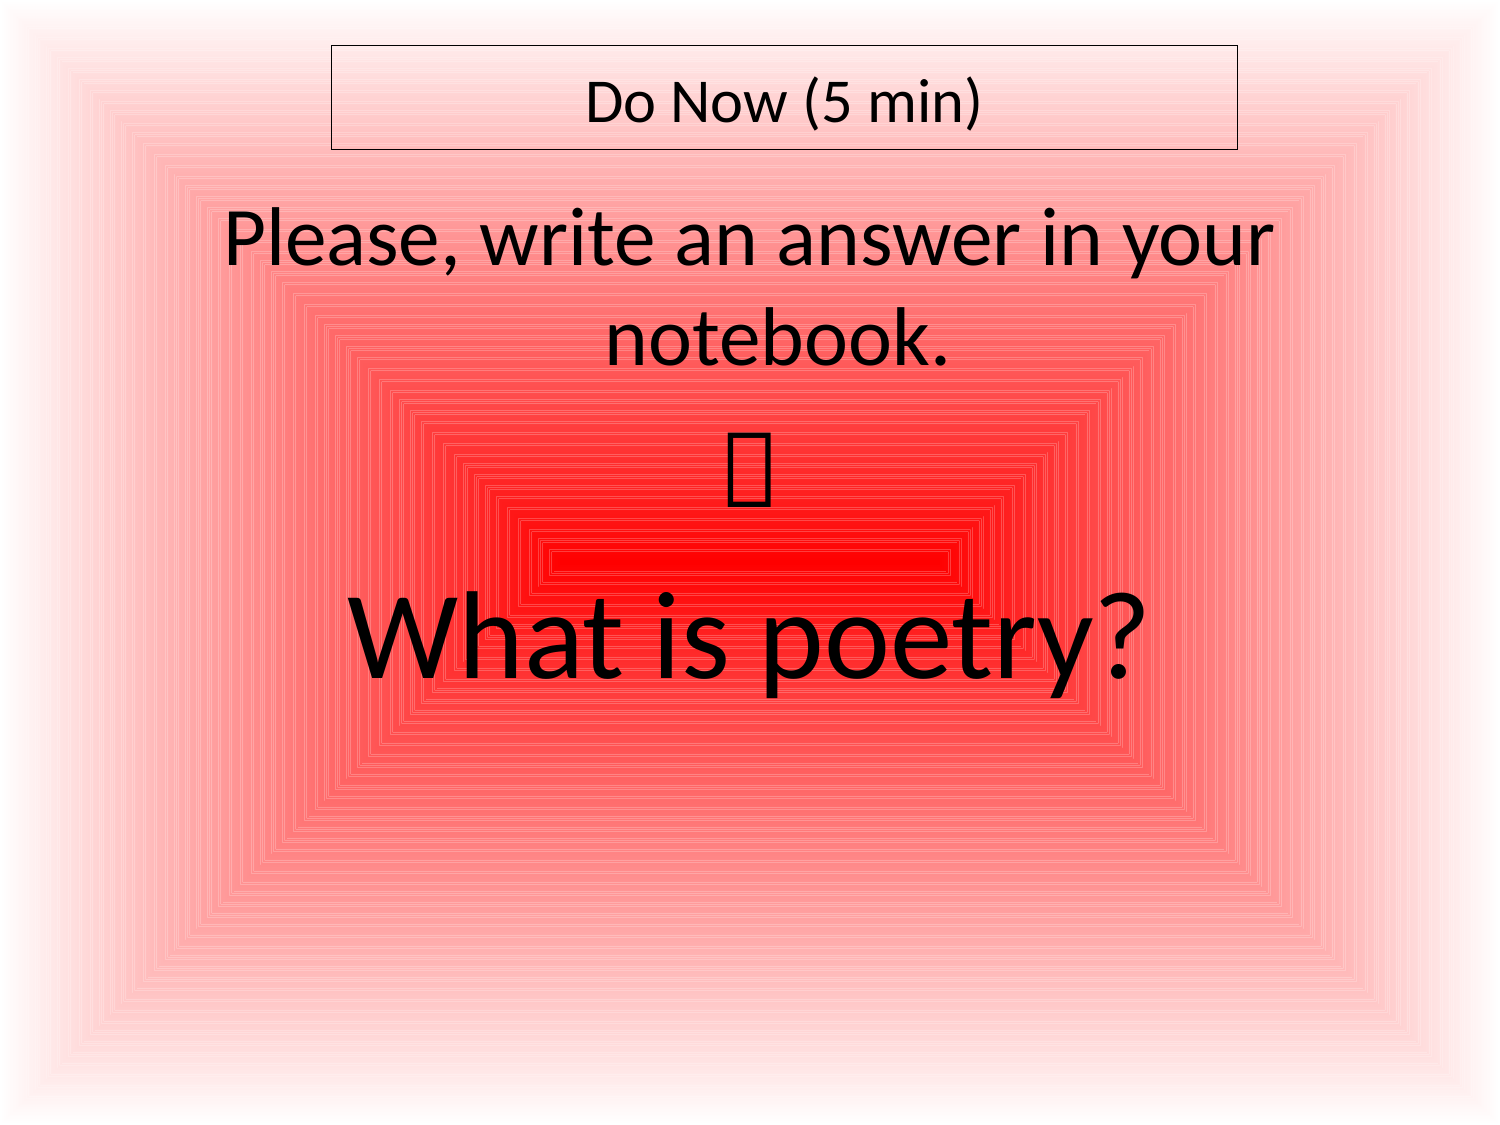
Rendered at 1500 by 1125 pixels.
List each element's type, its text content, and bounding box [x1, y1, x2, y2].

text_box Do Now (5 min) [331, 45, 1238, 150]
list Please, write an answer in your notebook.  What is poetry? [93, 174, 1407, 988]
